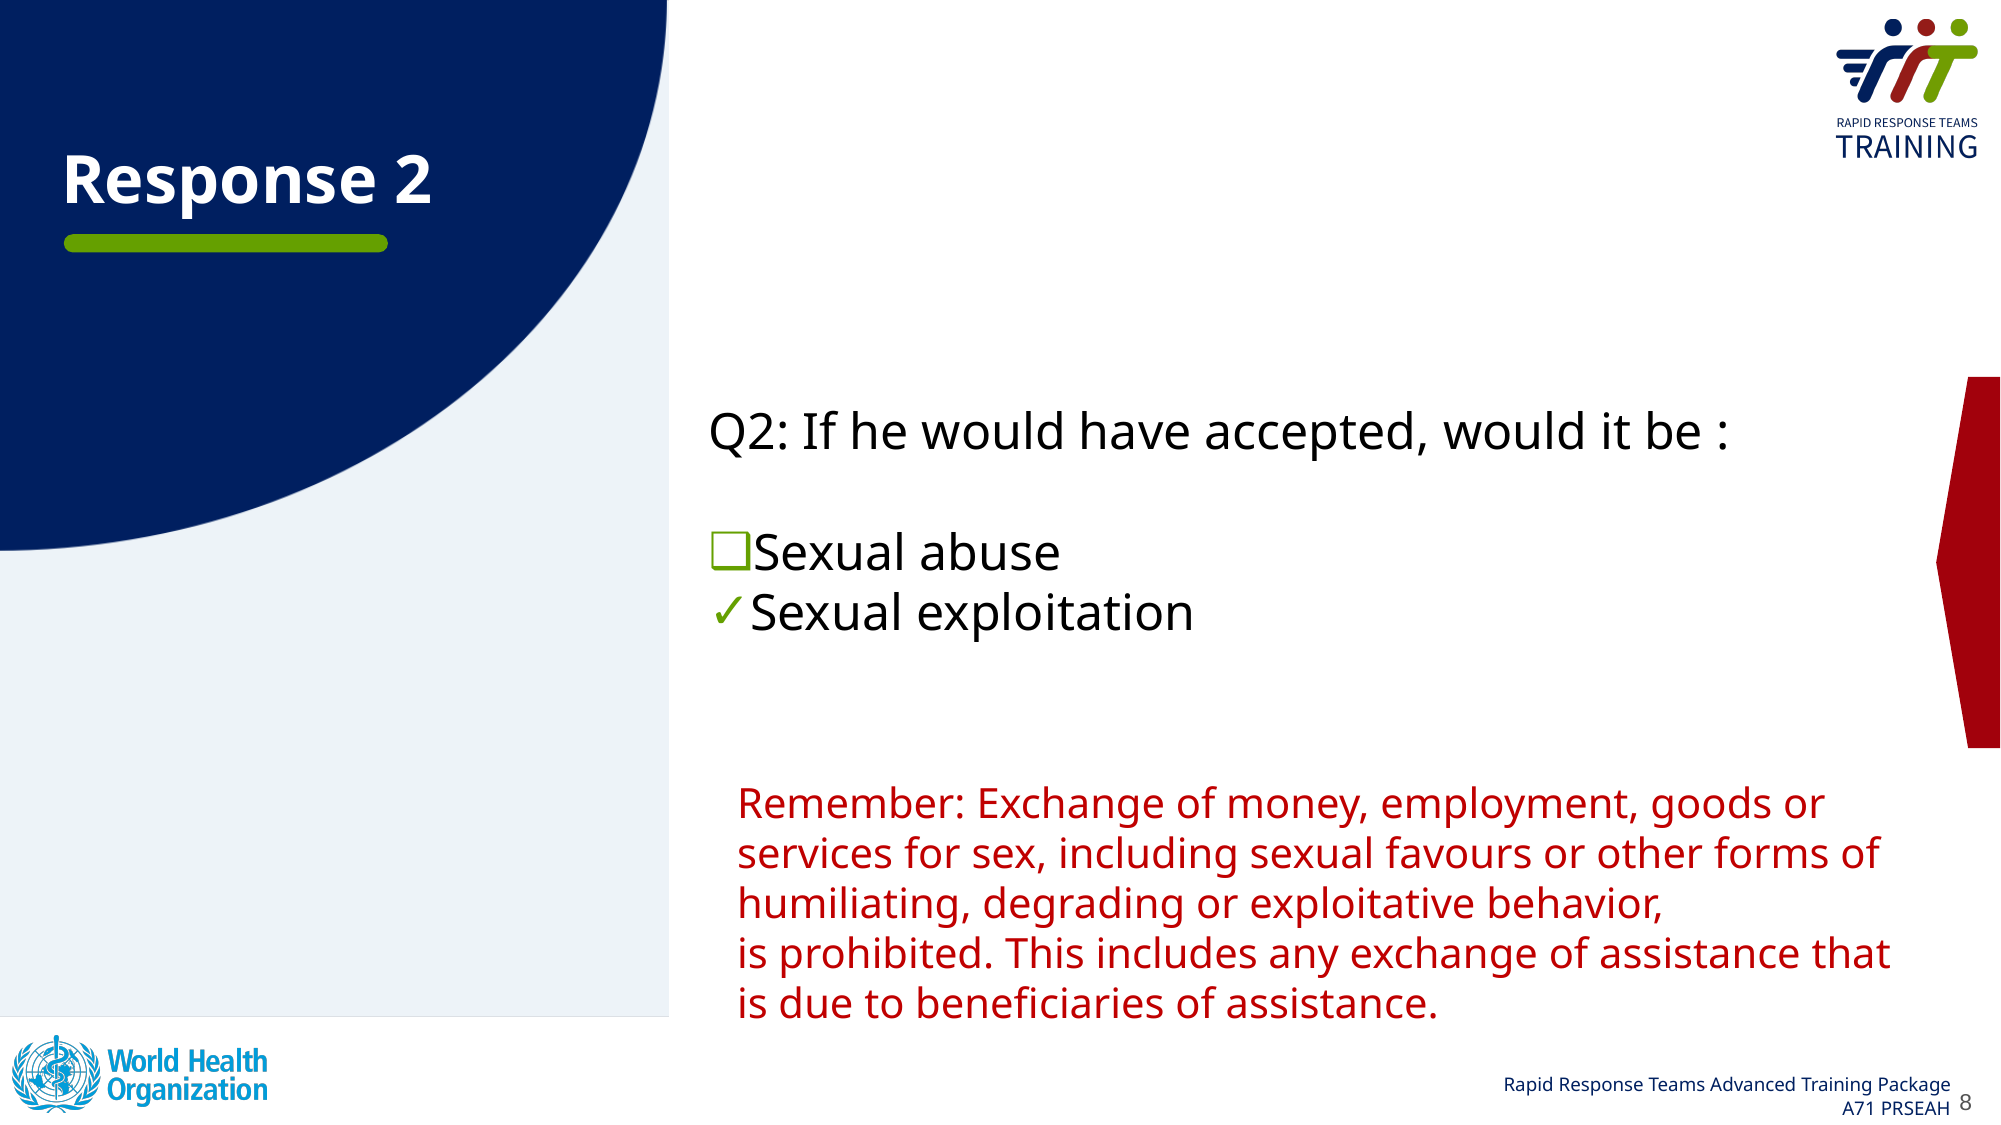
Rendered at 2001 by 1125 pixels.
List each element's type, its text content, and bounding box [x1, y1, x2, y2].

text_box [63, 234, 388, 253]
list Q2: If he would have accepted, would it be : Sexual abuse Sexual exploitation [700, 137, 1937, 1049]
picture [12, 1035, 267, 1113]
picture [0, 0, 669, 1018]
picture [58, 1050, 64, 1058]
picture [1835, 19, 1978, 167]
text_box Remember: Exchange of money, employment, goods or services for sex, including sexual favours or other forms of humiliating, degrading or exploitative behavior, is prohibited. This includes any exchange of assistance that is due to beneficiaries of assistance. [729, 769, 1929, 1035]
title Response 2 [52, 137, 590, 456]
picture [12, 1083, 48, 1113]
slide_number 8 [1882, 1049, 1916, 1092]
